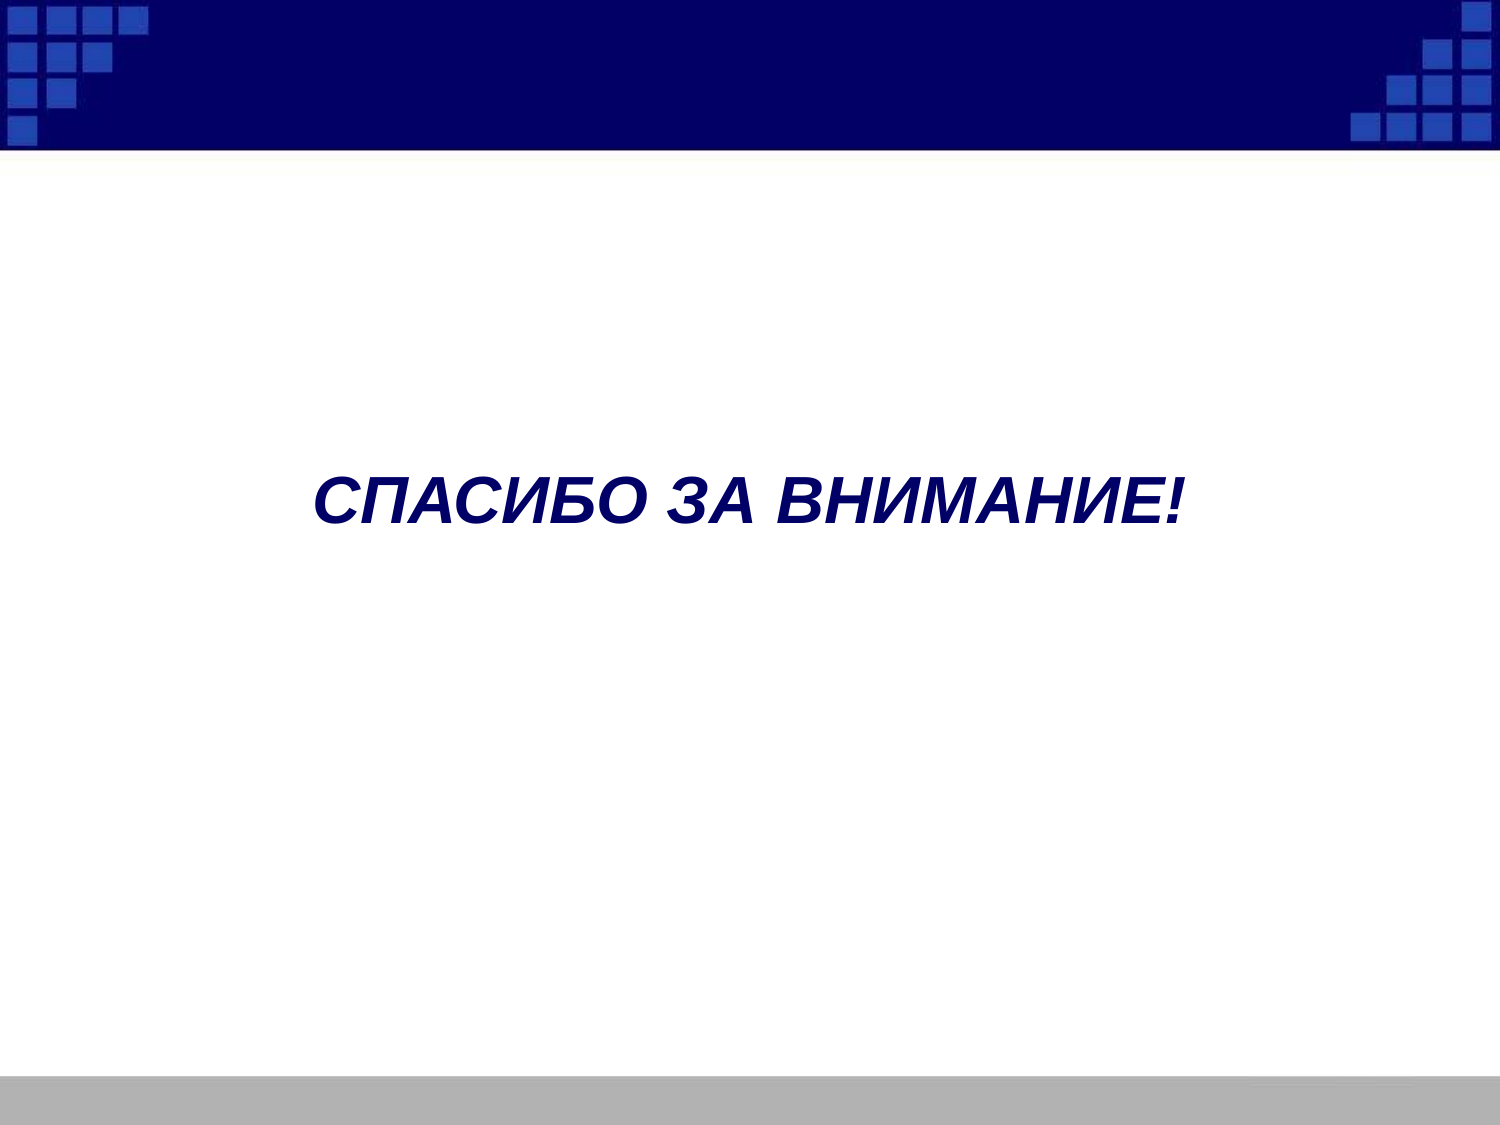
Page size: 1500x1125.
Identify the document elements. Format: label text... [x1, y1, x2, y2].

list СПАСИБО ЗА ВНИМАНИЕ! [74, 262, 1426, 1006]
picture [0, 0, 1500, 1125]
